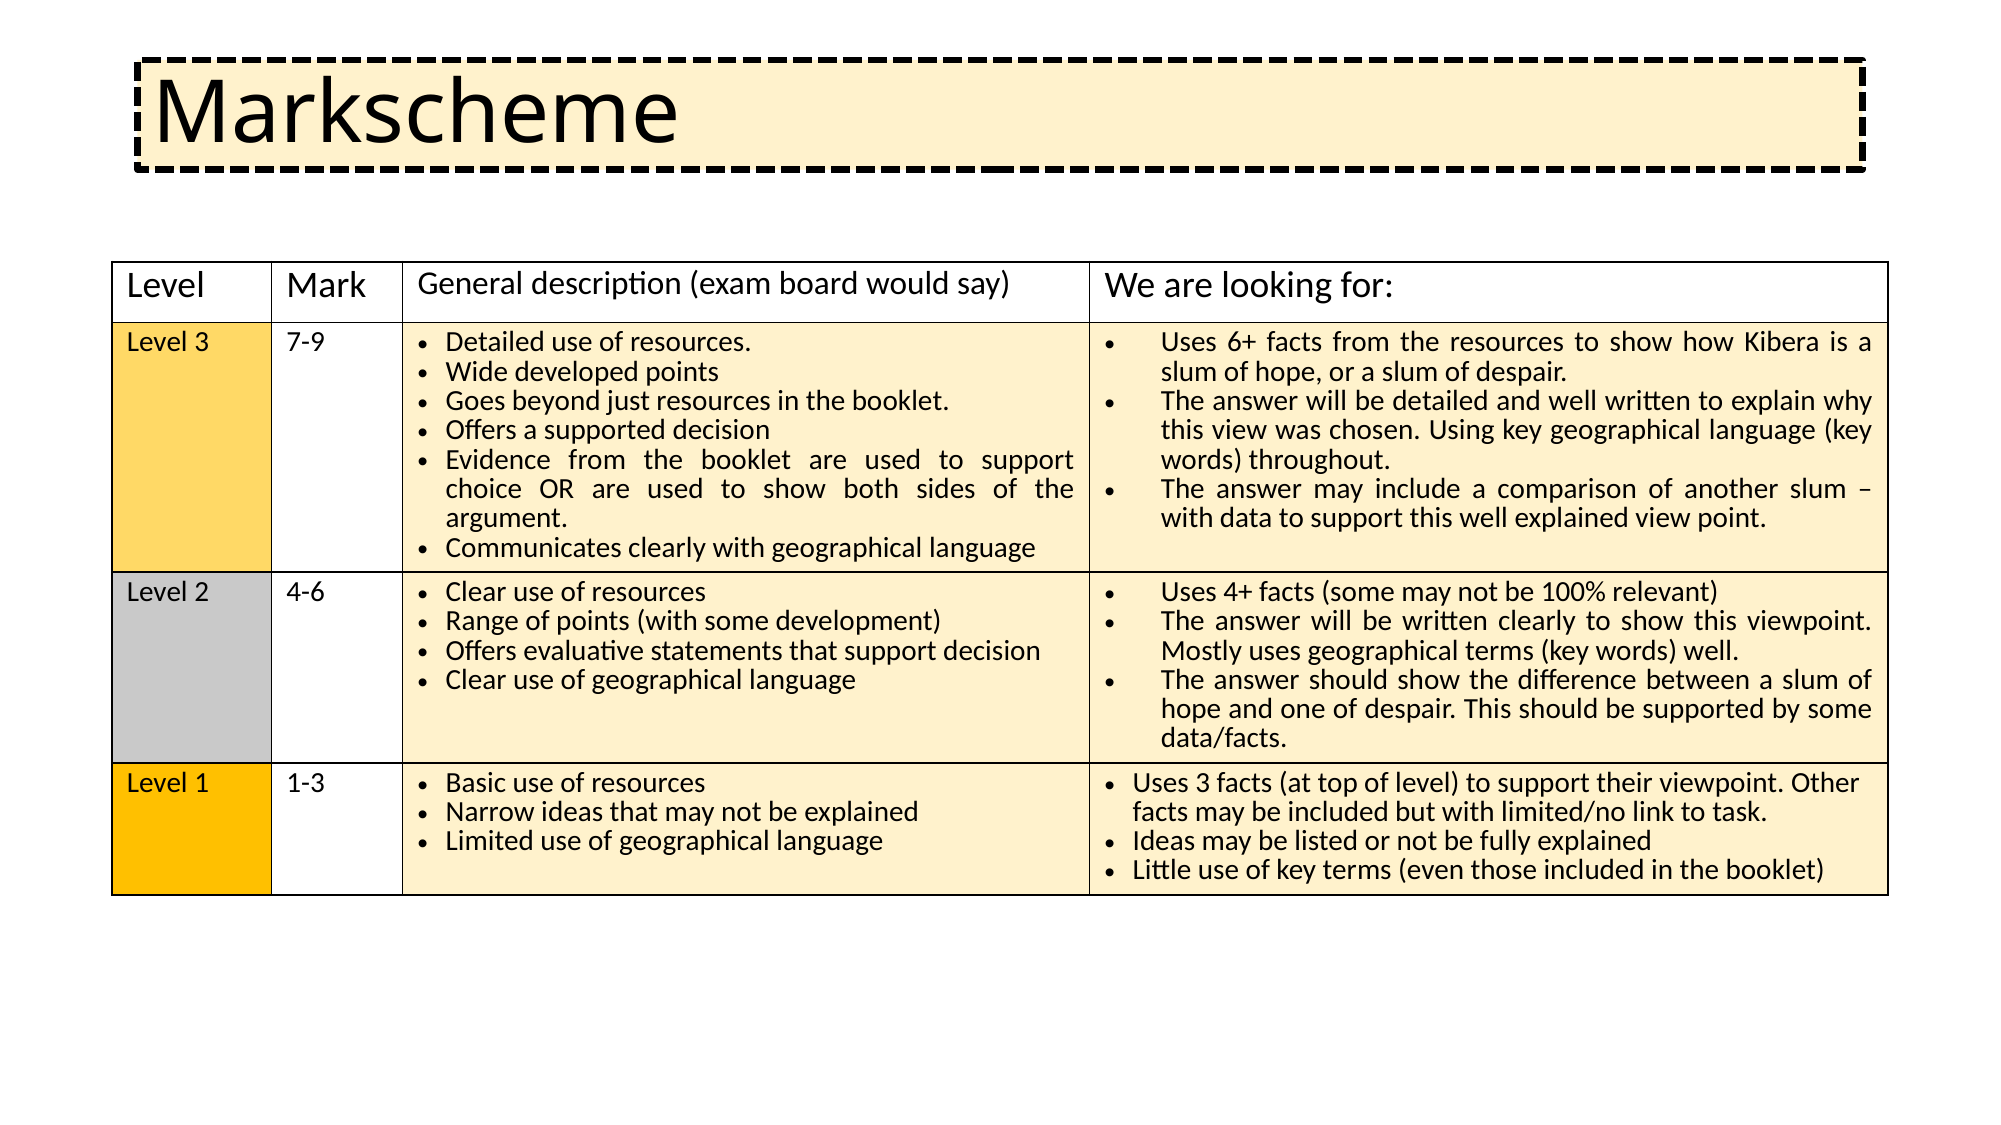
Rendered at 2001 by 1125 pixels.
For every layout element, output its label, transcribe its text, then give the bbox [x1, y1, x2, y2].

table_cell Level 3 [113, 323, 271, 571]
table_header We are looking for: [1090, 263, 1887, 322]
table_cell 7-9 [272, 323, 402, 571]
title Markscheme [137, 59, 1863, 170]
table_cell Clear use of resources Range of points (with some development) Offers evaluative statements that support decision Clear use of geographical language [403, 573, 1089, 762]
table_cell Detailed use of resources. Wide developed points Goes beyond just resources in the booklet. Offers a supported decision Evidence from the booklet are used to support choice OR are used to show both sides of the argument. Communicates clearly with geographical language [403, 323, 1089, 571]
table_header Mark [272, 263, 402, 322]
table_cell Basic use of resources Narrow ideas that may not be explained Limited use of geographical language [403, 764, 1089, 894]
table_header Level [113, 263, 271, 322]
table_cell Level 1 [113, 764, 271, 894]
table_header General description (exam board would say) [403, 263, 1089, 322]
table_cell 4-6 [272, 573, 402, 762]
table_cell Uses 3 facts (at top of level) to support their viewpoint. Other facts may be included but with limited/no link to task. Ideas may be listed or not be fully explained Little use of key terms (even those included in the booklet) [1090, 764, 1887, 894]
table_cell Uses 6+ facts from the resources to show how Kibera is a slum of hope, or a slum of despair. The answer will be detailed and well written to explain why this view was chosen. Using key geographical language (key words) throughout. The answer may include a comparison of another slum – with data to support this well explained view point. [1090, 323, 1887, 571]
table_cell Level 2 [113, 573, 271, 762]
table_cell 1-3 [272, 764, 402, 894]
table_cell Uses 4+ facts (some may not be 100% relevant) The answer will be written clearly to show this viewpoint. Mostly uses geographical terms (key words) well. The answer should show the difference between a slum of hope and one of despair. This should be supported by some data/facts. [1090, 573, 1887, 762]
